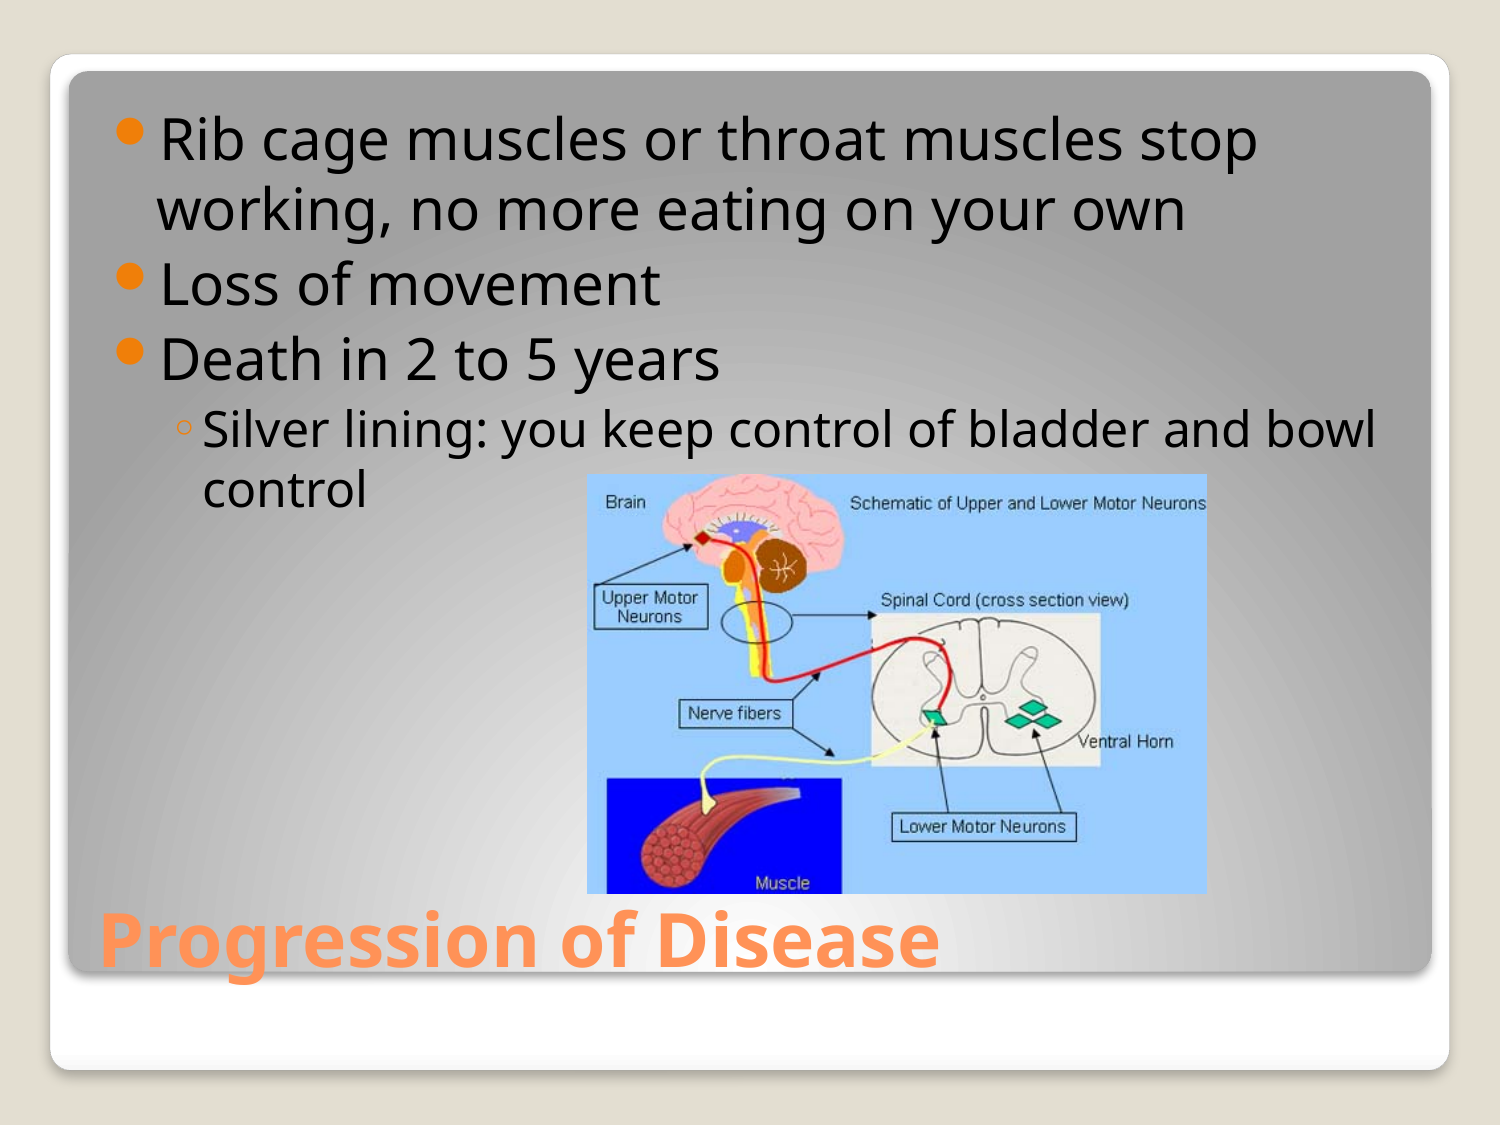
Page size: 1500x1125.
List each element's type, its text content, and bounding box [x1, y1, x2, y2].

list Rib cage muscles or throat muscles stop working, no more eating on your own Loss of movement Death in 2 to 5 years Silver lining: you keep control of bladder and bowl control [82, 86, 1425, 774]
title Progression of Disease [82, 817, 1425, 990]
picture [587, 474, 1207, 895]
